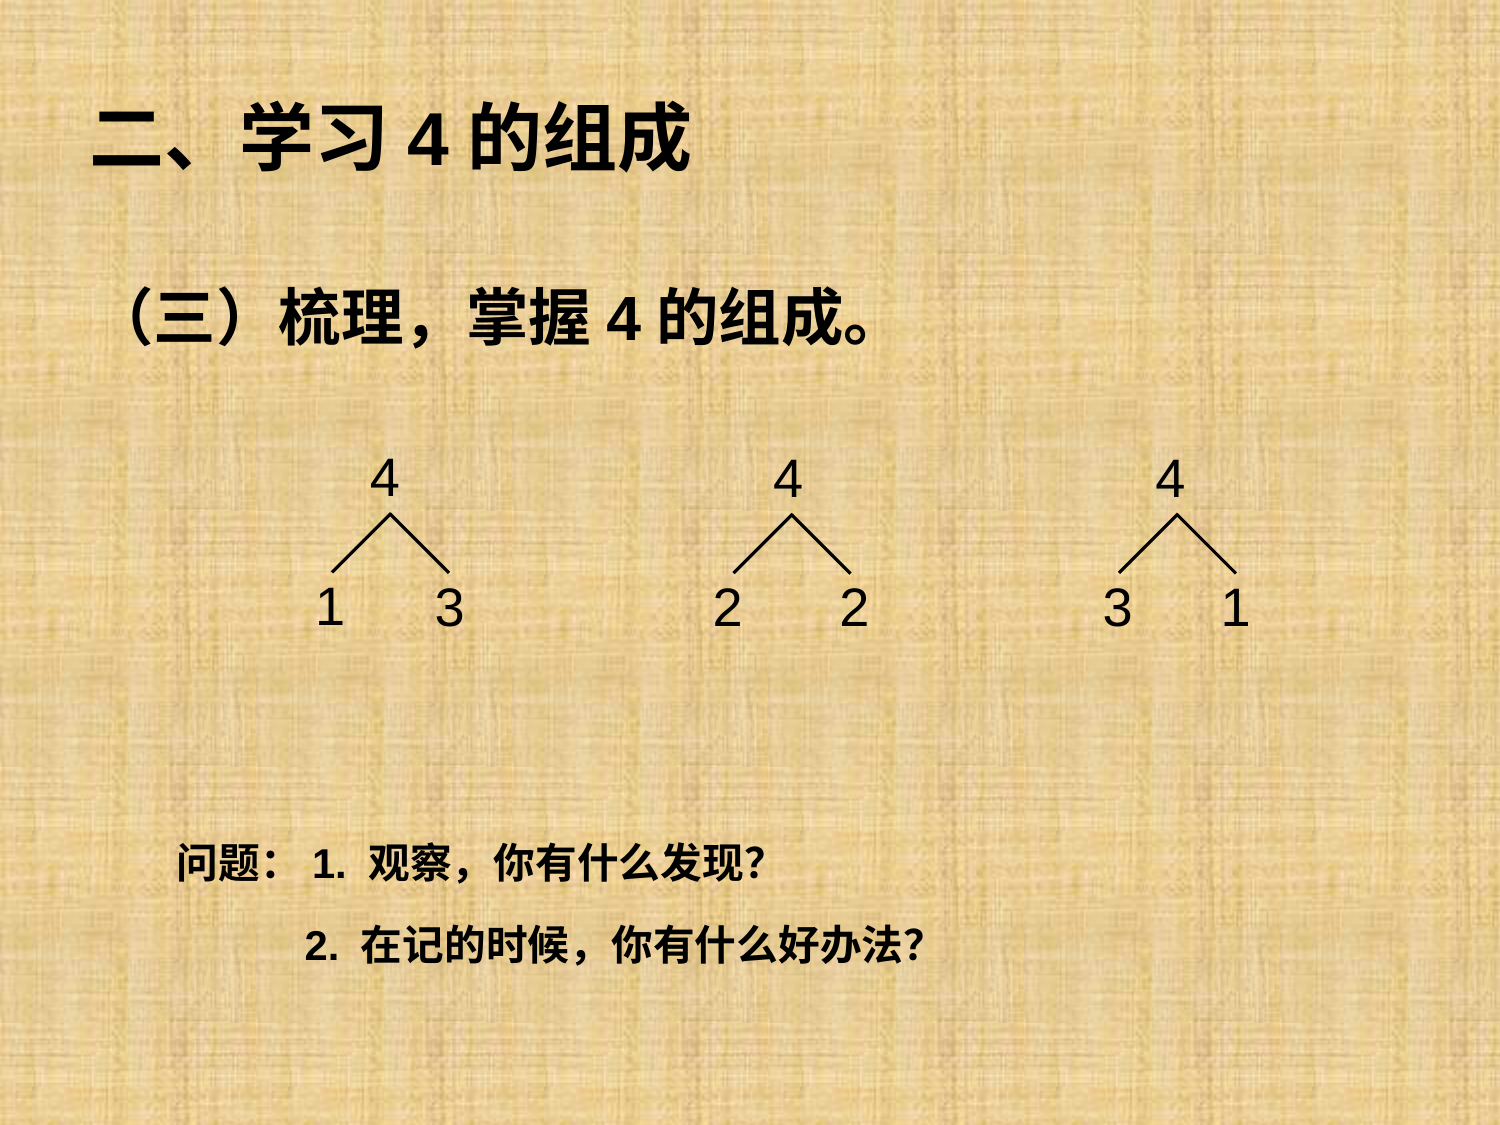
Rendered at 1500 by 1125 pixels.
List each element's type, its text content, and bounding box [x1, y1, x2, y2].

text_box 问题：1. 观察，你有什么发现？ [162, 818, 1241, 894]
text_box 2. 在记的时候，你有什么好办法？ [289, 901, 1425, 976]
text_box 二、学习4的组成 [74, 83, 1081, 200]
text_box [288, 434, 1277, 646]
text_box （三）梳理，掌握4的组成。 [76, 255, 1427, 390]
picture [0, 0, 1500, 1125]
